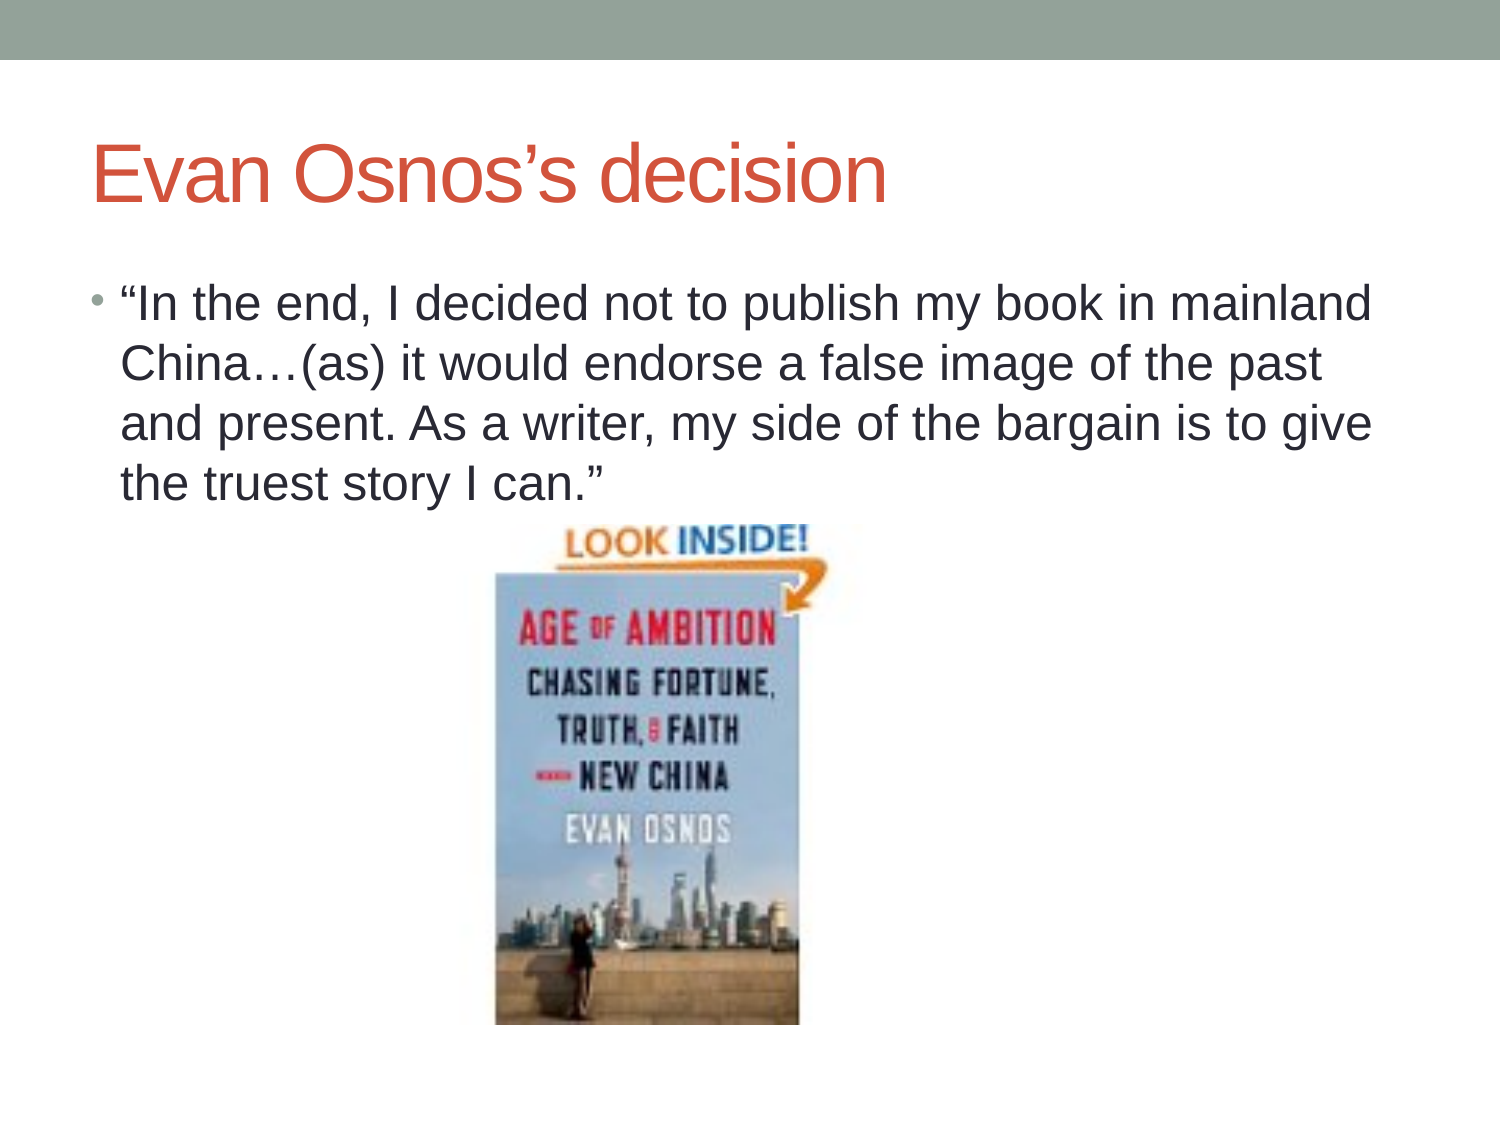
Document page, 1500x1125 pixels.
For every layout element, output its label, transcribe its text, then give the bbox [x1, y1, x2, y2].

title Evan Osnos’s decision [75, 87, 1425, 250]
list “In the end, I decided not to publish my book in mainland China…(as) it would endorse a false image of the past and present. As a writer, my side of the bargain is to give the truest story I can.” [75, 262, 1425, 1063]
picture [412, 524, 913, 1026]
